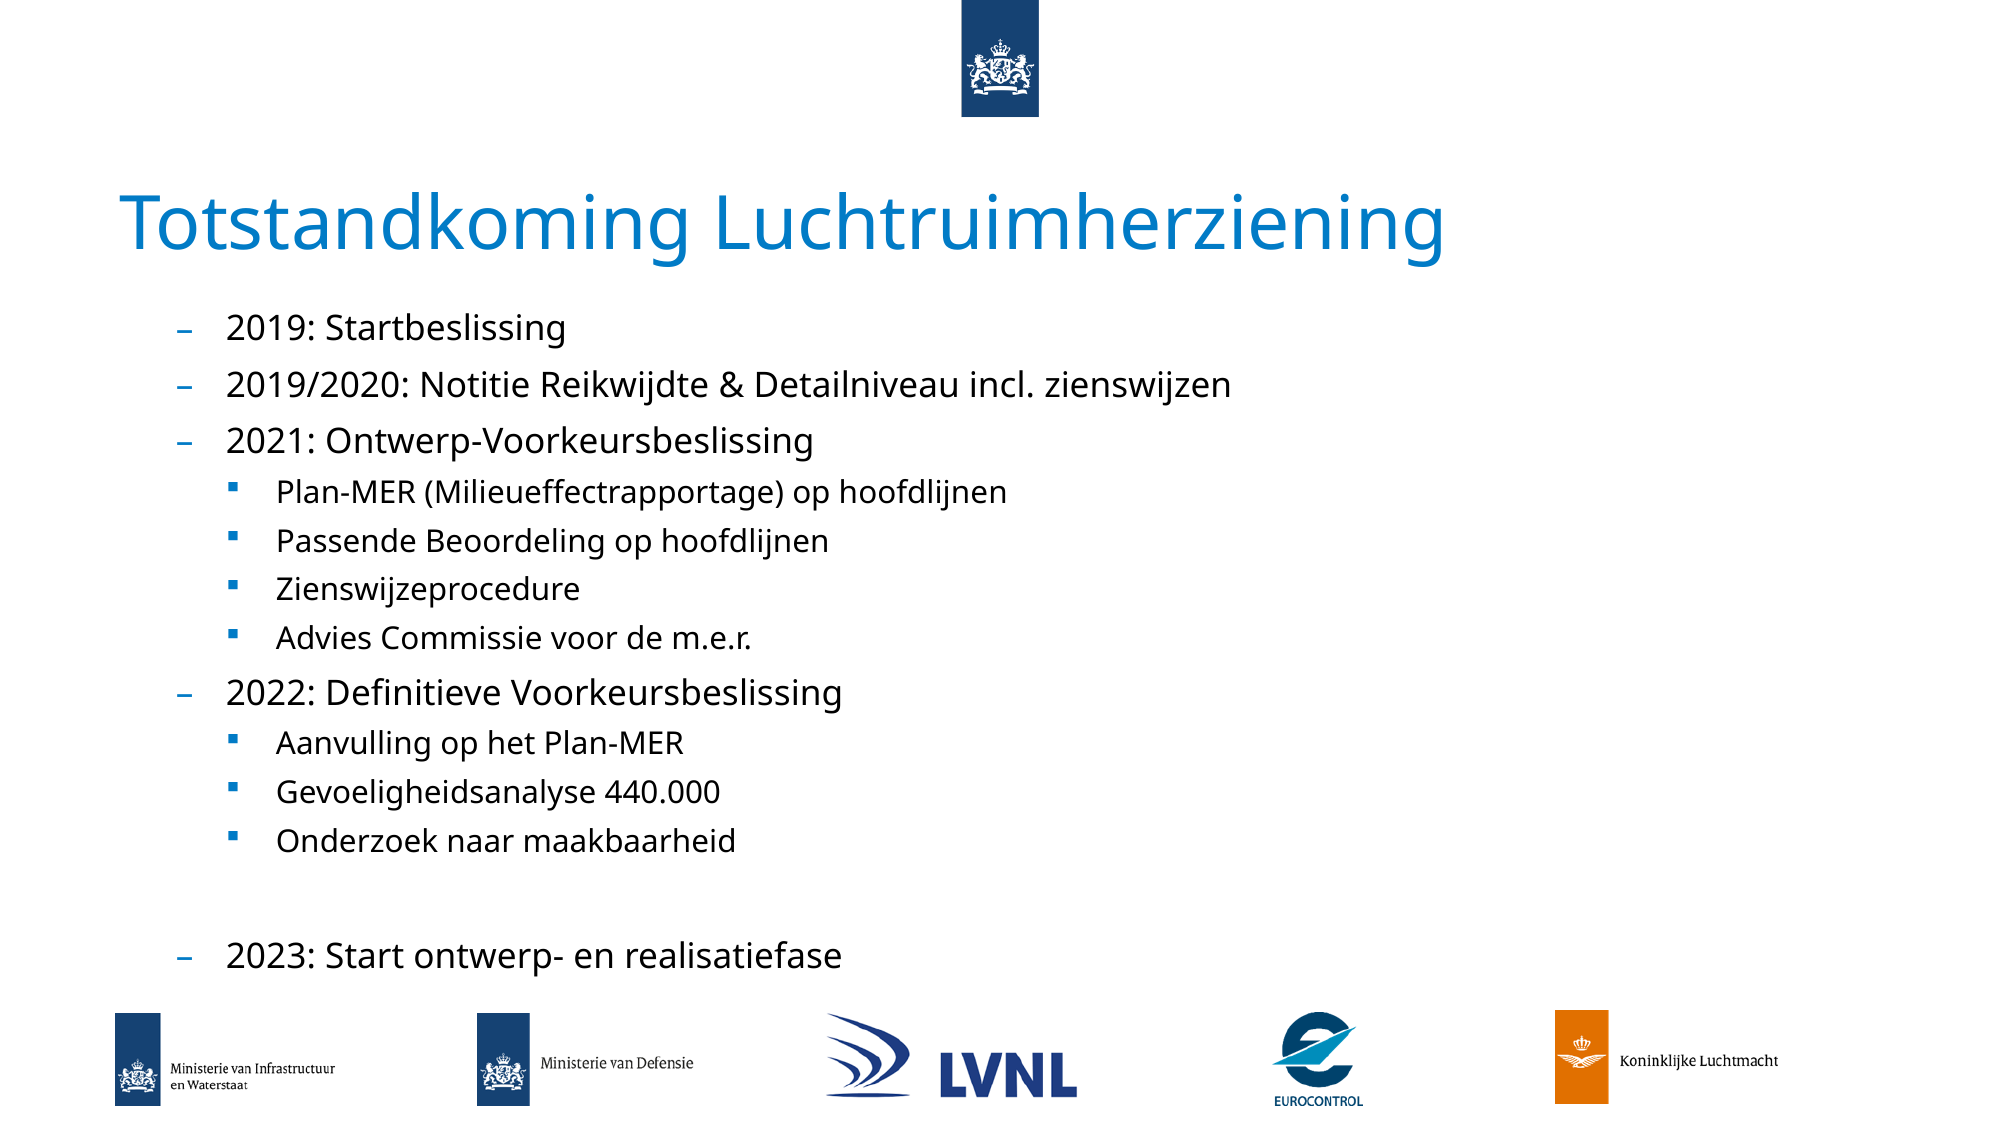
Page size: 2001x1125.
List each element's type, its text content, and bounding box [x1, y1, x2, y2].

picture [924, 0, 1075, 117]
list 2019: Startbeslissing 2019/2020: Notitie Reikwijdte & Detailniveau incl. zienswijzen 2021: Ontwerp-Voorkeursbeslissing Plan-MER (Milieueffectrapportage) op hoofdlijnen Passende Beoordeling op hoofdlijnen Zienswijzeprocedure Advies Commissie voor de m.e.r. 2022: Definitieve Voorkeursbeslissing Aanvulling op het Plan-MER Gevoeligheidsanalyse 440.000 Onderzoek naar maakbaarheid 2023: Start ontwerp- en realisatiefase [111, 303, 1676, 986]
text_box Totstandkoming Luchtruimherziening [104, 117, 1897, 274]
picture [103, 1002, 1798, 1112]
